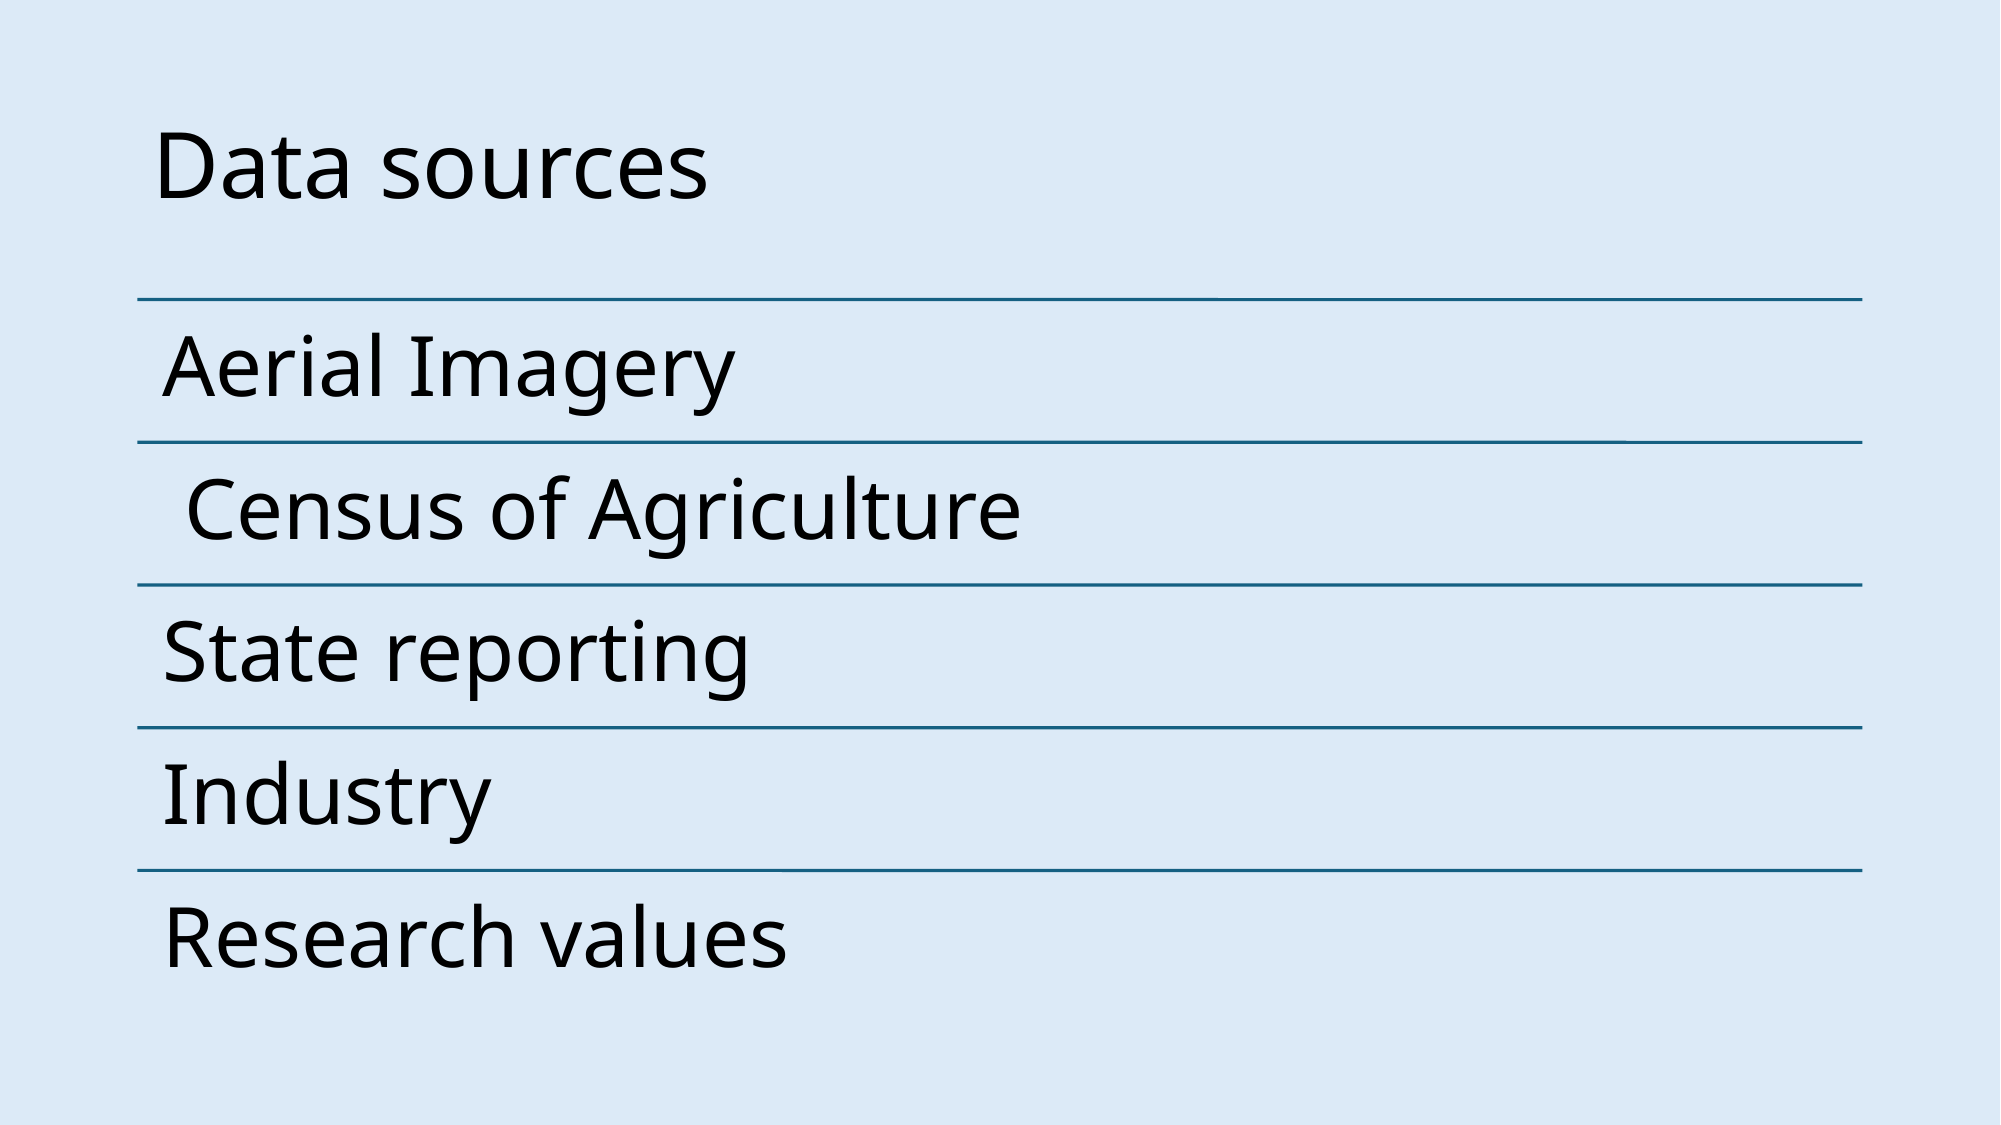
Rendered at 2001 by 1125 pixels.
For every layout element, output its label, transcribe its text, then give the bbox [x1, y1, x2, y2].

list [136, 298, 1863, 1014]
title Data sources [137, 59, 1863, 278]
